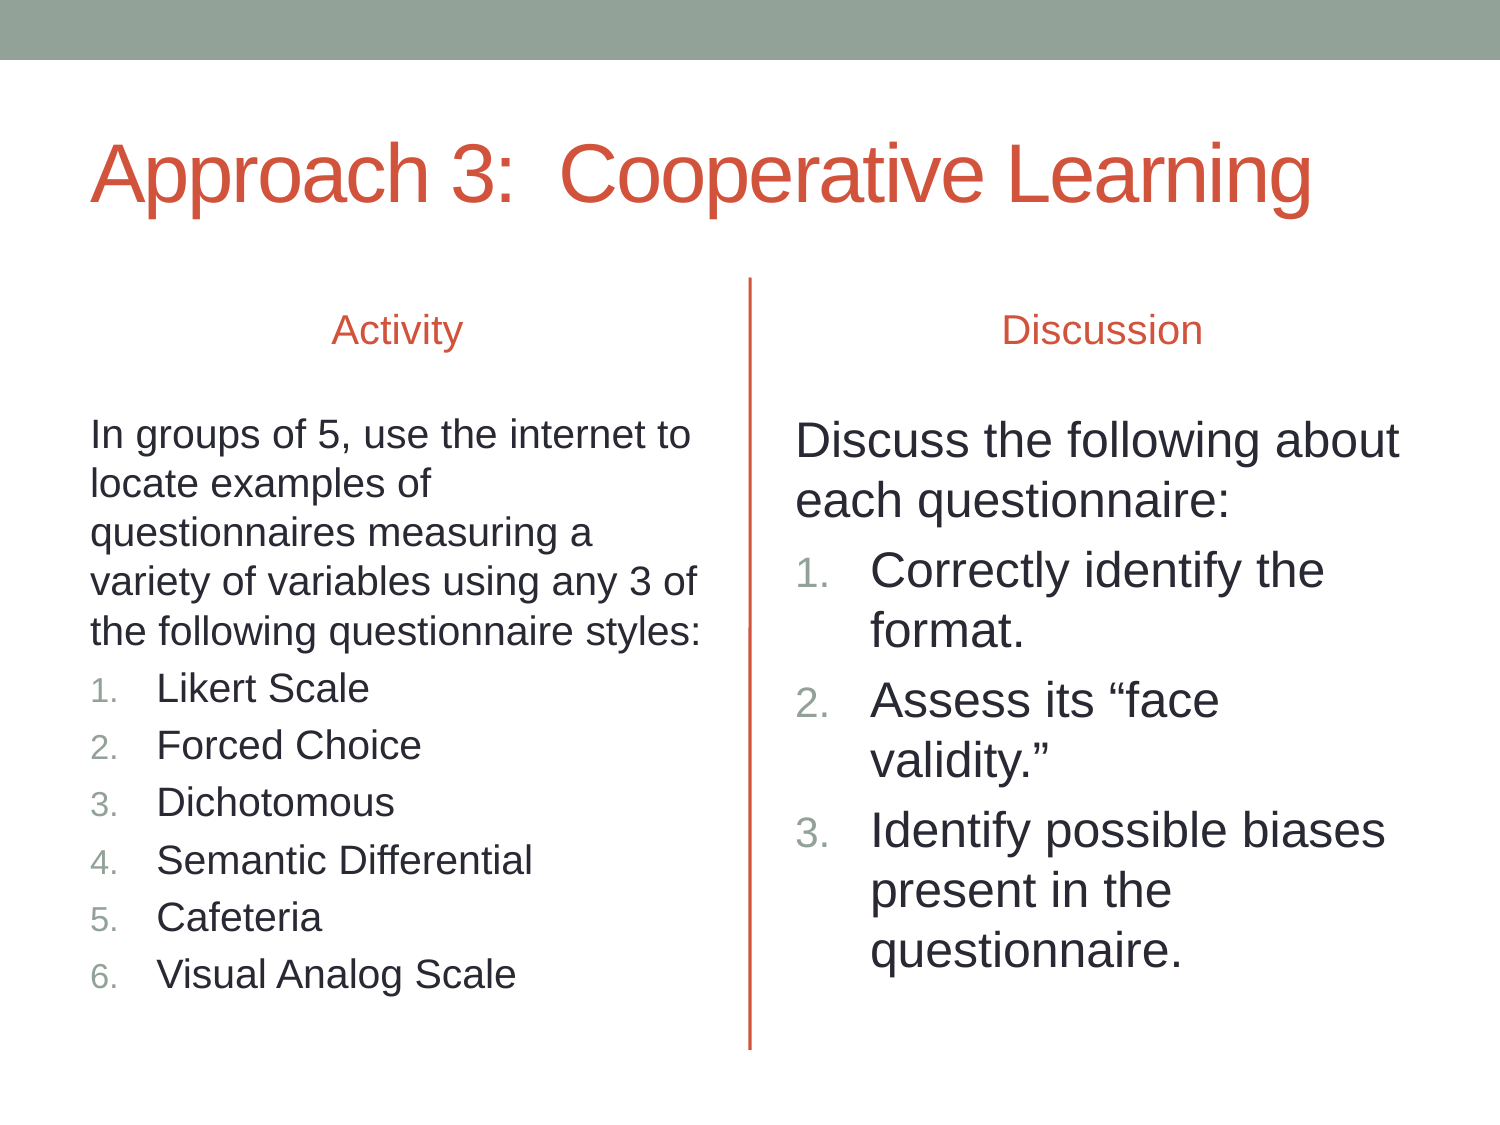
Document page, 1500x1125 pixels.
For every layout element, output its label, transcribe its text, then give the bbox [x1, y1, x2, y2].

list Discussion [780, 275, 1425, 380]
title Approach 3: Cooperative Learning [75, 87, 1425, 250]
list In groups of 5, use the internet to locate examples of questionnaires measuring a variety of variables using any 3 of the following questionnaire styles: Likert Scale Forced Choice Dichotomous Semantic Differential Cafeteria Visual Analog Scale [75, 399, 720, 1049]
list Discuss the following about each questionnaire: Correctly identify the format. Assess its “face validity.” Identify possible biases present in the questionnaire. [780, 399, 1425, 1049]
list Activity [75, 275, 720, 380]
